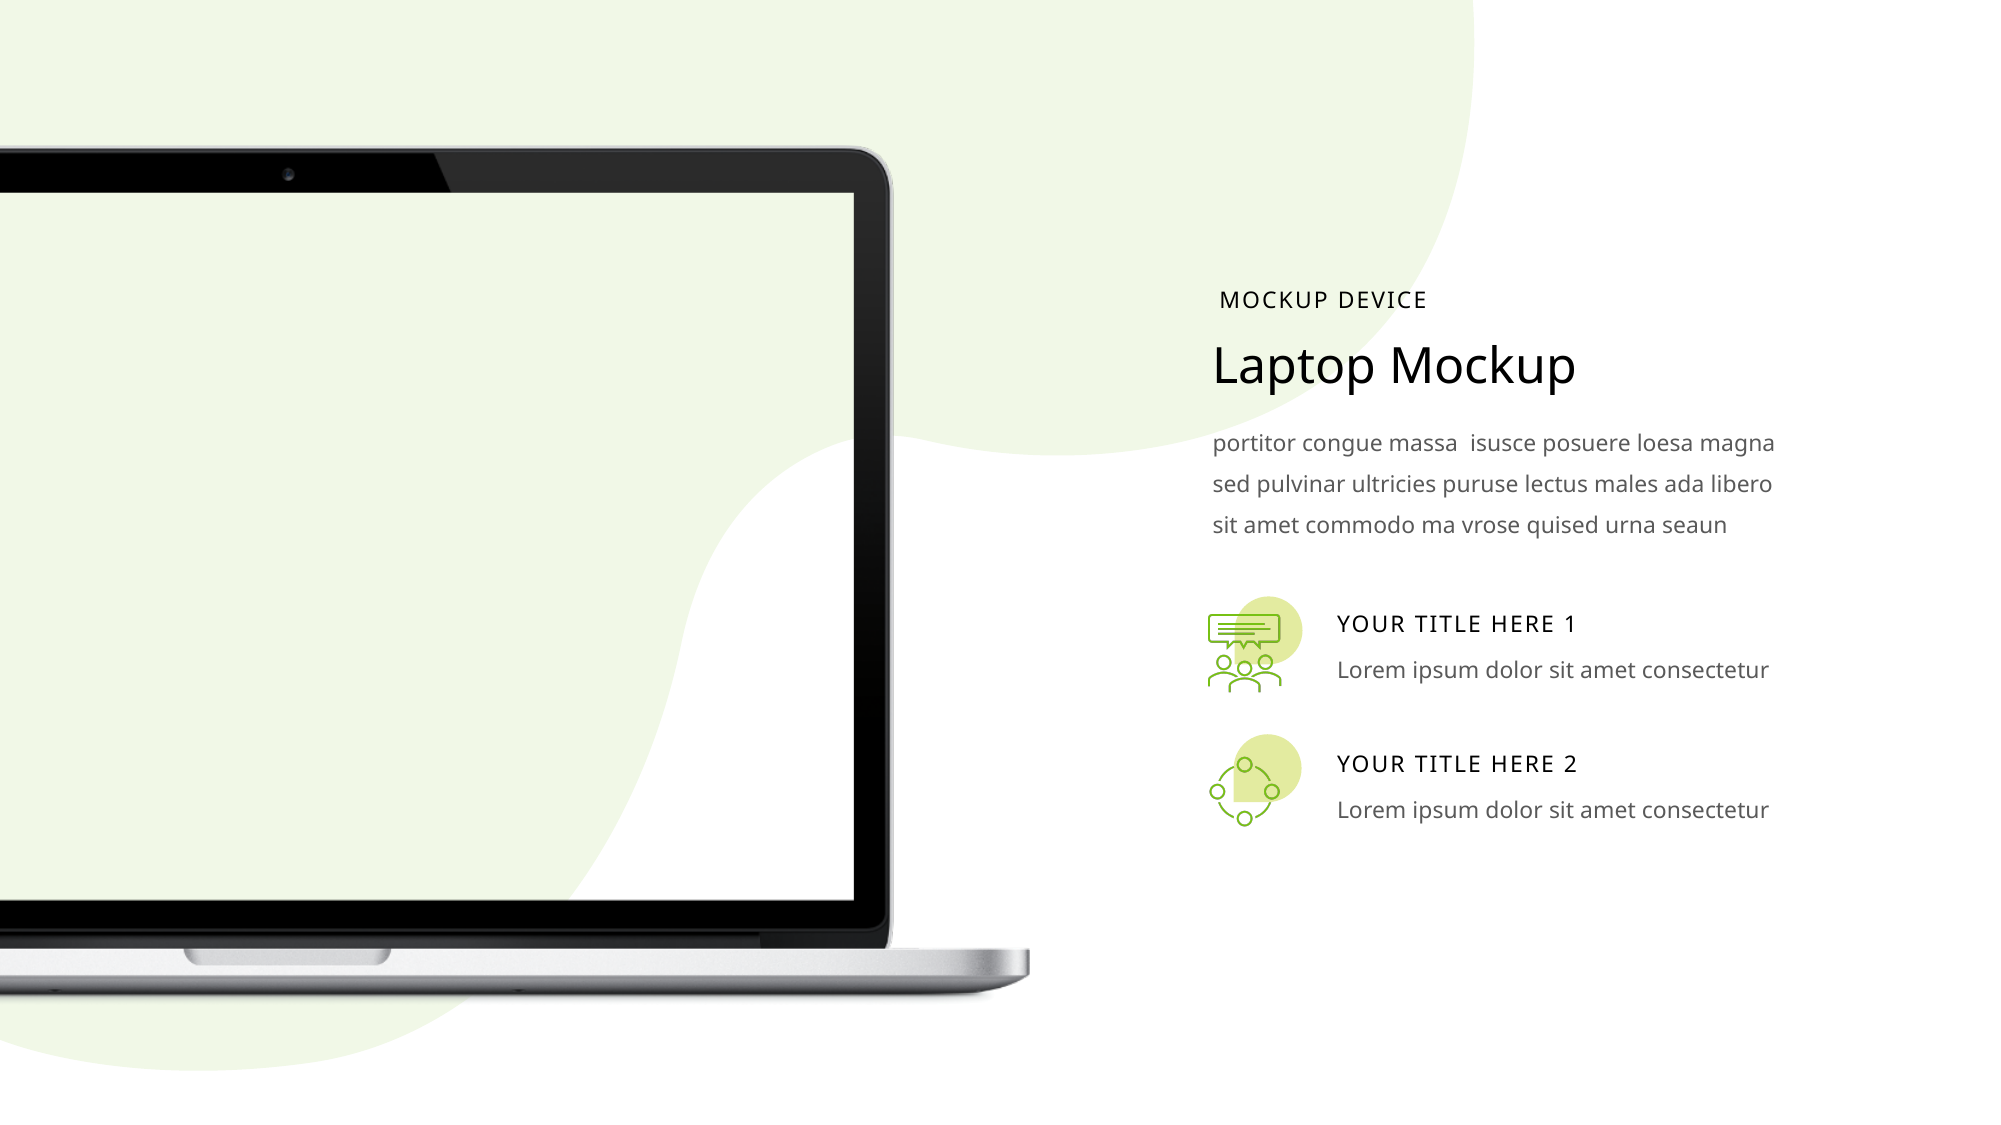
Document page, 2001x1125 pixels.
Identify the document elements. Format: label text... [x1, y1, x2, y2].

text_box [1196, 596, 1303, 701]
text_box Laptop Mockup [1197, 325, 1801, 401]
text_box Lorem ipsum dolor sit amet consectetur [1322, 634, 1801, 691]
text_box YOUR TITLE HERE 2 [1322, 742, 1801, 774]
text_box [1197, 734, 1302, 839]
text_box YOUR TITLE HERE 1 [1322, 601, 1801, 634]
picture [0, 145, 1030, 1005]
text_box portitor congue massa isusce posuere loesa magna sed pulvinar ultricies puruse lectus males ada libero sit amet commodo ma vrose quised urna seaun [1197, 407, 1801, 546]
text_box Lorem ipsum dolor sit amet consectetur [1322, 774, 1801, 831]
text_box MOCKUP DEVICE [1204, 277, 1786, 320]
